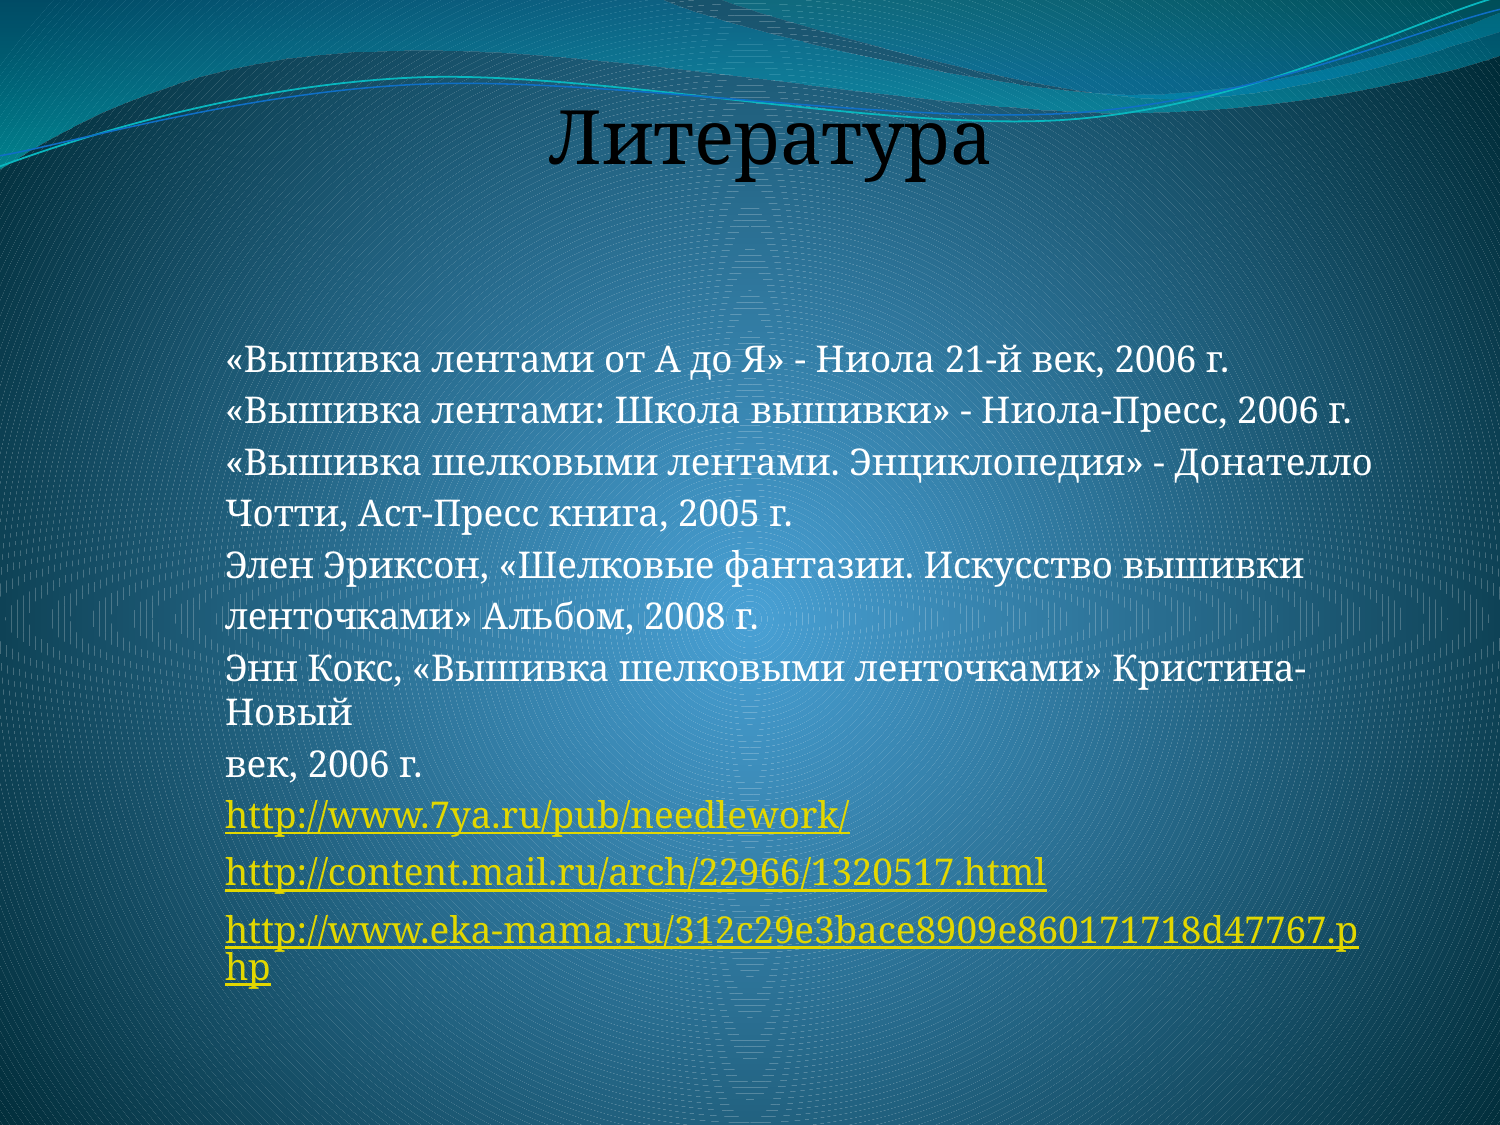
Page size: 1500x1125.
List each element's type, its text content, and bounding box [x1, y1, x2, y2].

subtitle «Вышивка лентами от А до Я» - Ниола 21-й век, 2006 г. «Вышивка лентами: Школа вышивки» - Ниола-Пресс, 2006 г. «Вышивка шелковыми лентами. Энциклопедия» - Донателло Чотти, Аст-Пресс книга, 2005 г. Элен Эриксон, «Шелковые фантазии. Искусство вышивки ленточками» Альбом, 2008 г. Энн Кокс, «Вышивка шелковыми ленточками» Кристина-Новый век, 2006 г. http://www.7ya.ru/pub/needlework/ http://content.mail.ru/arch/22966/1320517.html http://www.eka-mama.ru/312c29e3bace8909e860171718d47767.php [225, 328, 1388, 988]
text_box Литература [445, 81, 1079, 187]
title [100, 70, 1376, 422]
